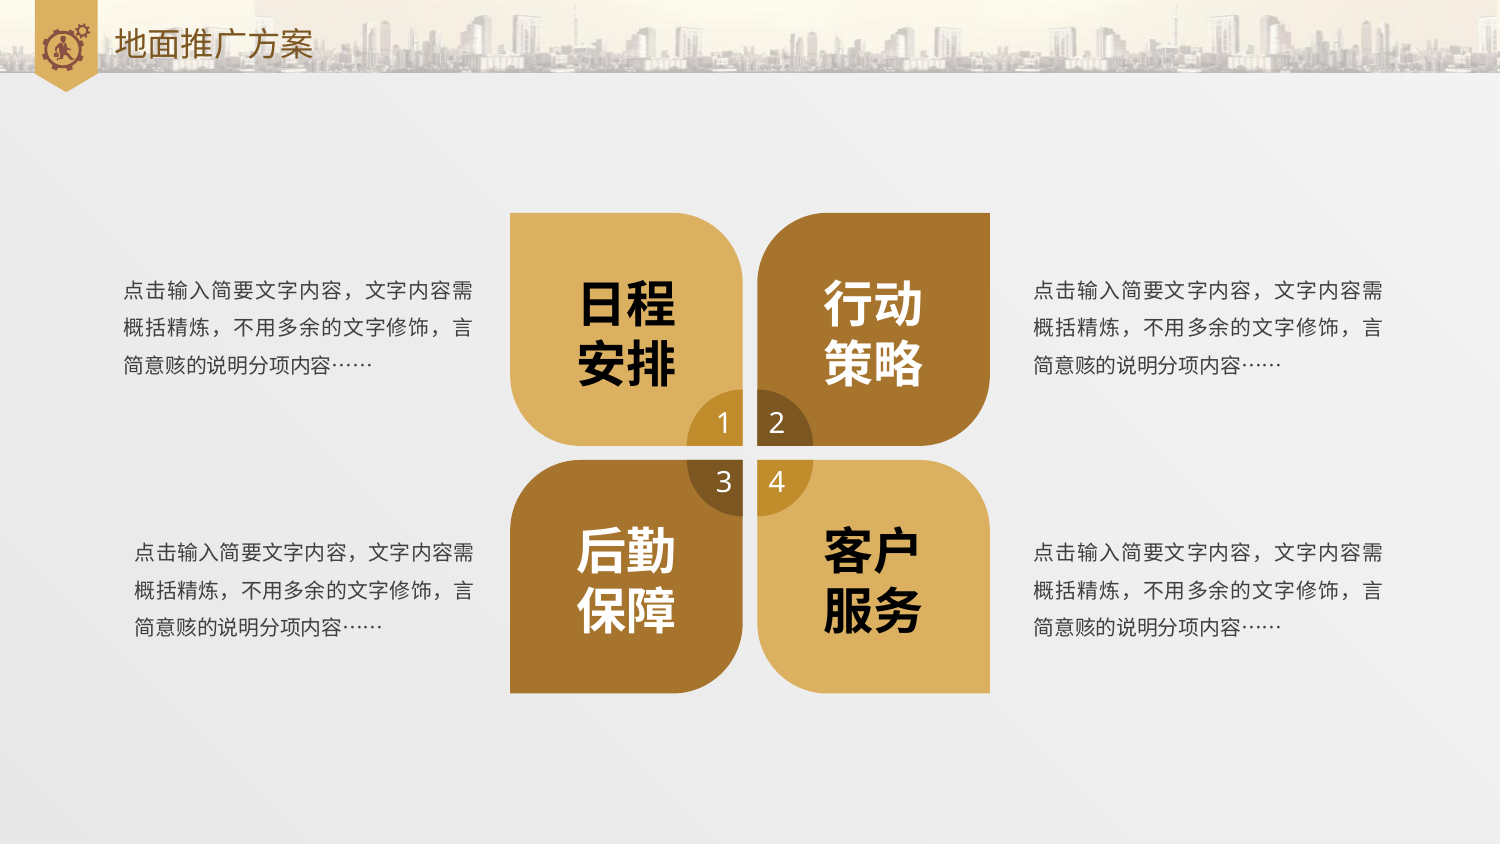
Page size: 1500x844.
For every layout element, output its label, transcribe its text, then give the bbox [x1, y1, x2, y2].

text_box 客户服务 [802, 512, 945, 640]
text_box 后勤保障 [554, 512, 699, 640]
text_box [686, 389, 743, 446]
text_box [757, 459, 990, 694]
text_box 日程安排 [552, 265, 701, 393]
text_box 点击输入简要文字内容，文字内容需概括精炼，不用多余的文字修饰，言简意赅的说明分项内容…… [1033, 527, 1383, 640]
picture [98, 0, 1500, 73]
text_box 点击输入简要文字内容，文字内容需概括精炼，不用多余的文字修饰，言简意赅的说明分项内容…… [123, 264, 474, 378]
title 地面推广方案 [99, 20, 550, 66]
picture [0, 0, 34, 73]
text_box 2 [766, 404, 786, 440]
text_box 4 [766, 462, 786, 498]
text_box 点击输入简要文字内容，文字内容需概括精炼，不用多余的文字修饰，言简意赅的说明分项内容…… [1033, 264, 1383, 378]
text_box [510, 459, 743, 694]
text_box [757, 389, 814, 446]
text_box [686, 459, 743, 517]
text_box 行动策略 [802, 265, 945, 393]
text_box 1 [713, 404, 733, 440]
text_box [510, 212, 743, 446]
text_box 3 [713, 462, 733, 498]
text_box [757, 459, 814, 517]
text_box [757, 212, 990, 446]
text_box 点击输入简要文字内容，文字内容需概括精炼，不用多余的文字修饰，言简意赅的说明分项内容…… [134, 527, 475, 640]
text_box [41, 23, 91, 72]
